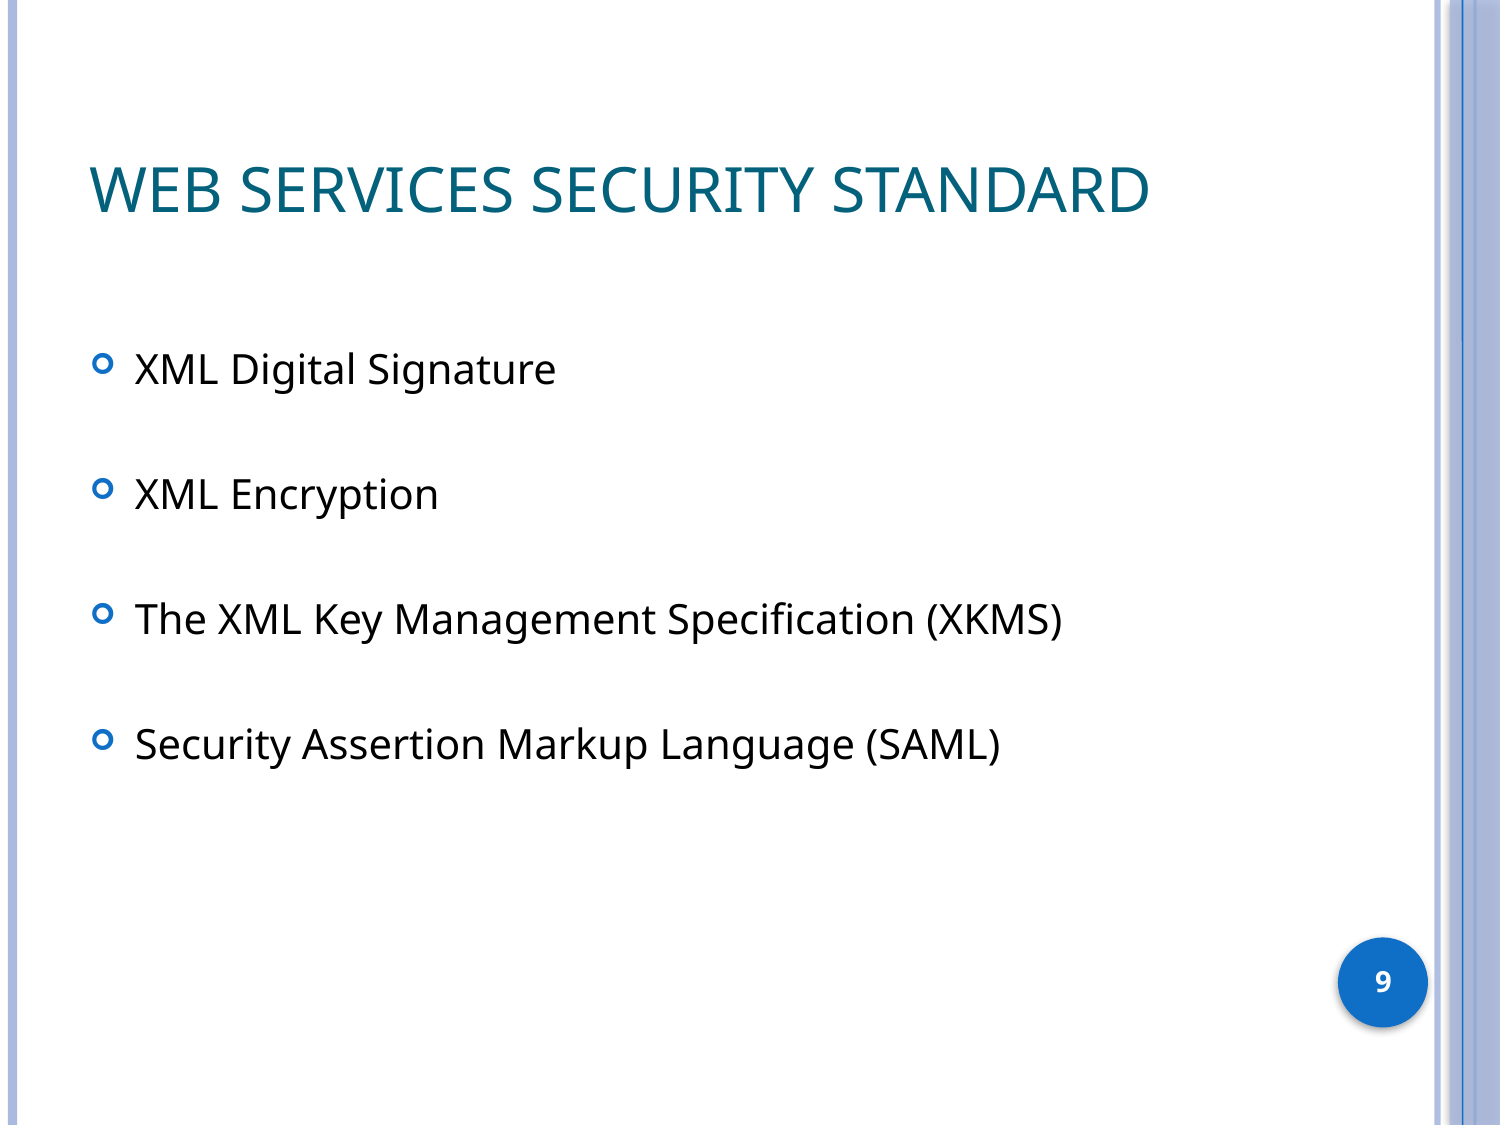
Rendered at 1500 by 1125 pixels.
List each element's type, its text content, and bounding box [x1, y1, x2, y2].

slide_number 9 [1333, 940, 1434, 1027]
list XML Digital Signature XML Encryption The XML Key Management Specification (XKMS) Security Assertion Markup Language (SAML) [75, 262, 1388, 1062]
title Web Services security standard [75, 45, 1300, 233]
